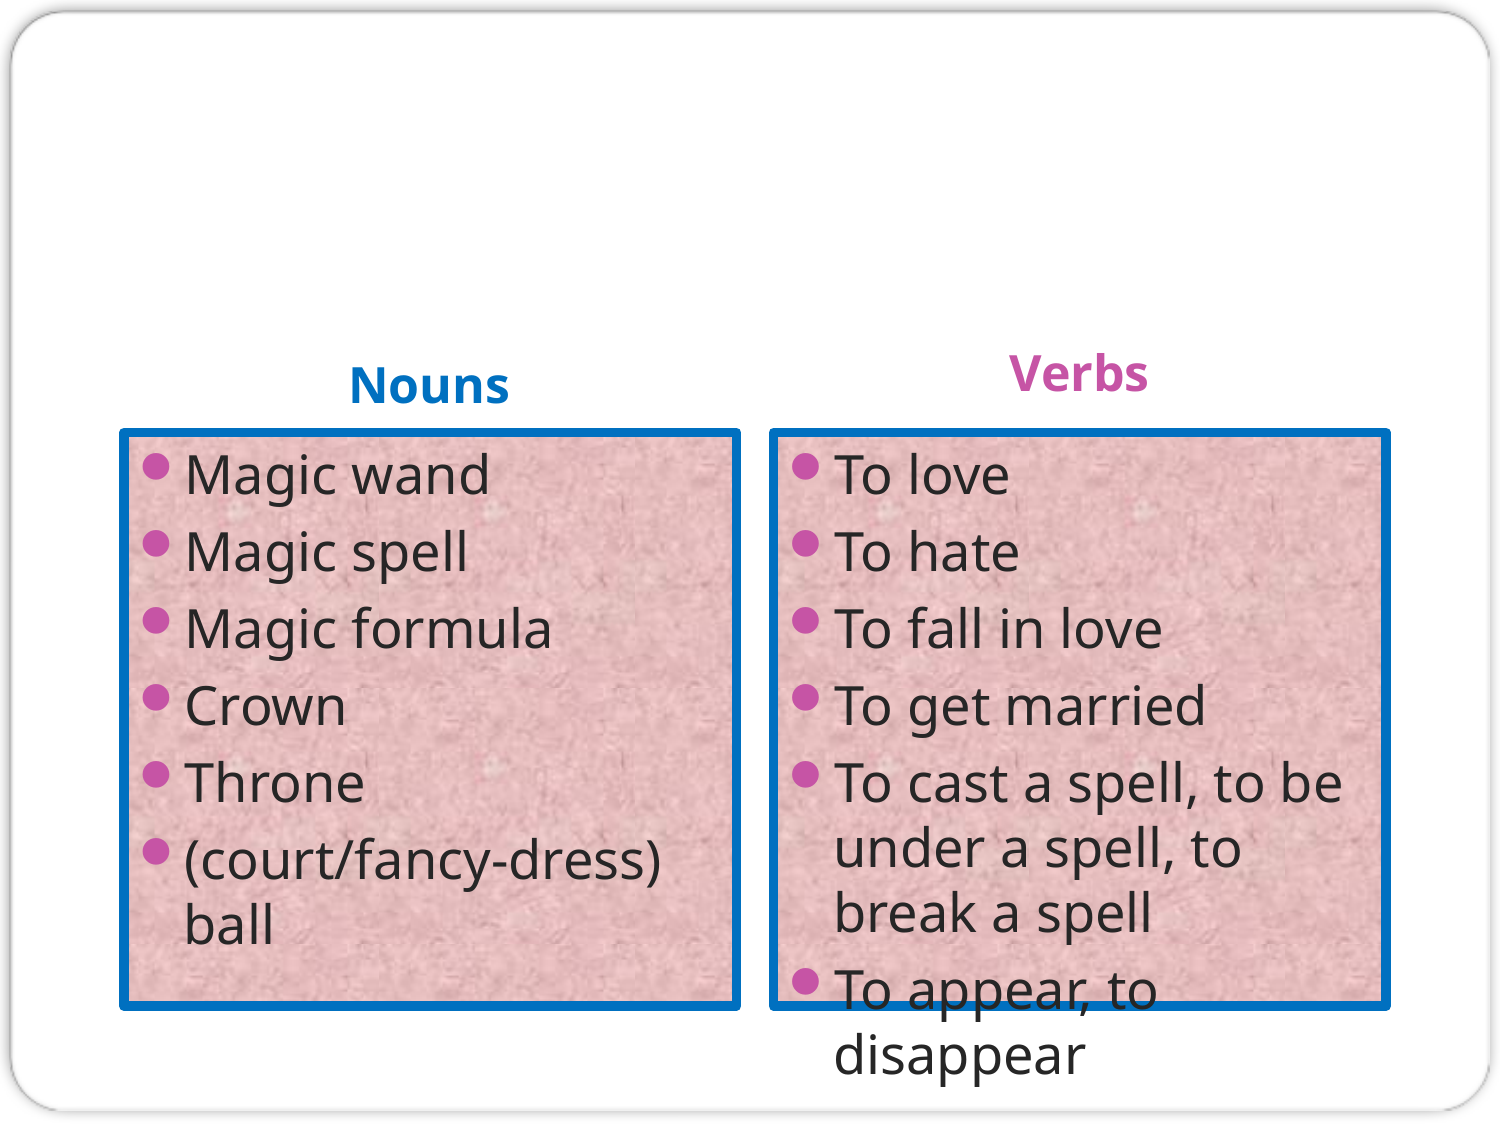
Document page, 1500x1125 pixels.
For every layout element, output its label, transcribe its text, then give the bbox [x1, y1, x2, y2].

list Nouns [111, 337, 726, 422]
list To love To hate To fall in love To get married To cast a spell, to be under a spell, to break a spell To appear, to disappear [773, 432, 1387, 1007]
list Verbs [811, 236, 1426, 410]
list Magic wand Magic spell Magic formula Crown Throne (court/fancy-dress) ball [123, 432, 737, 1007]
